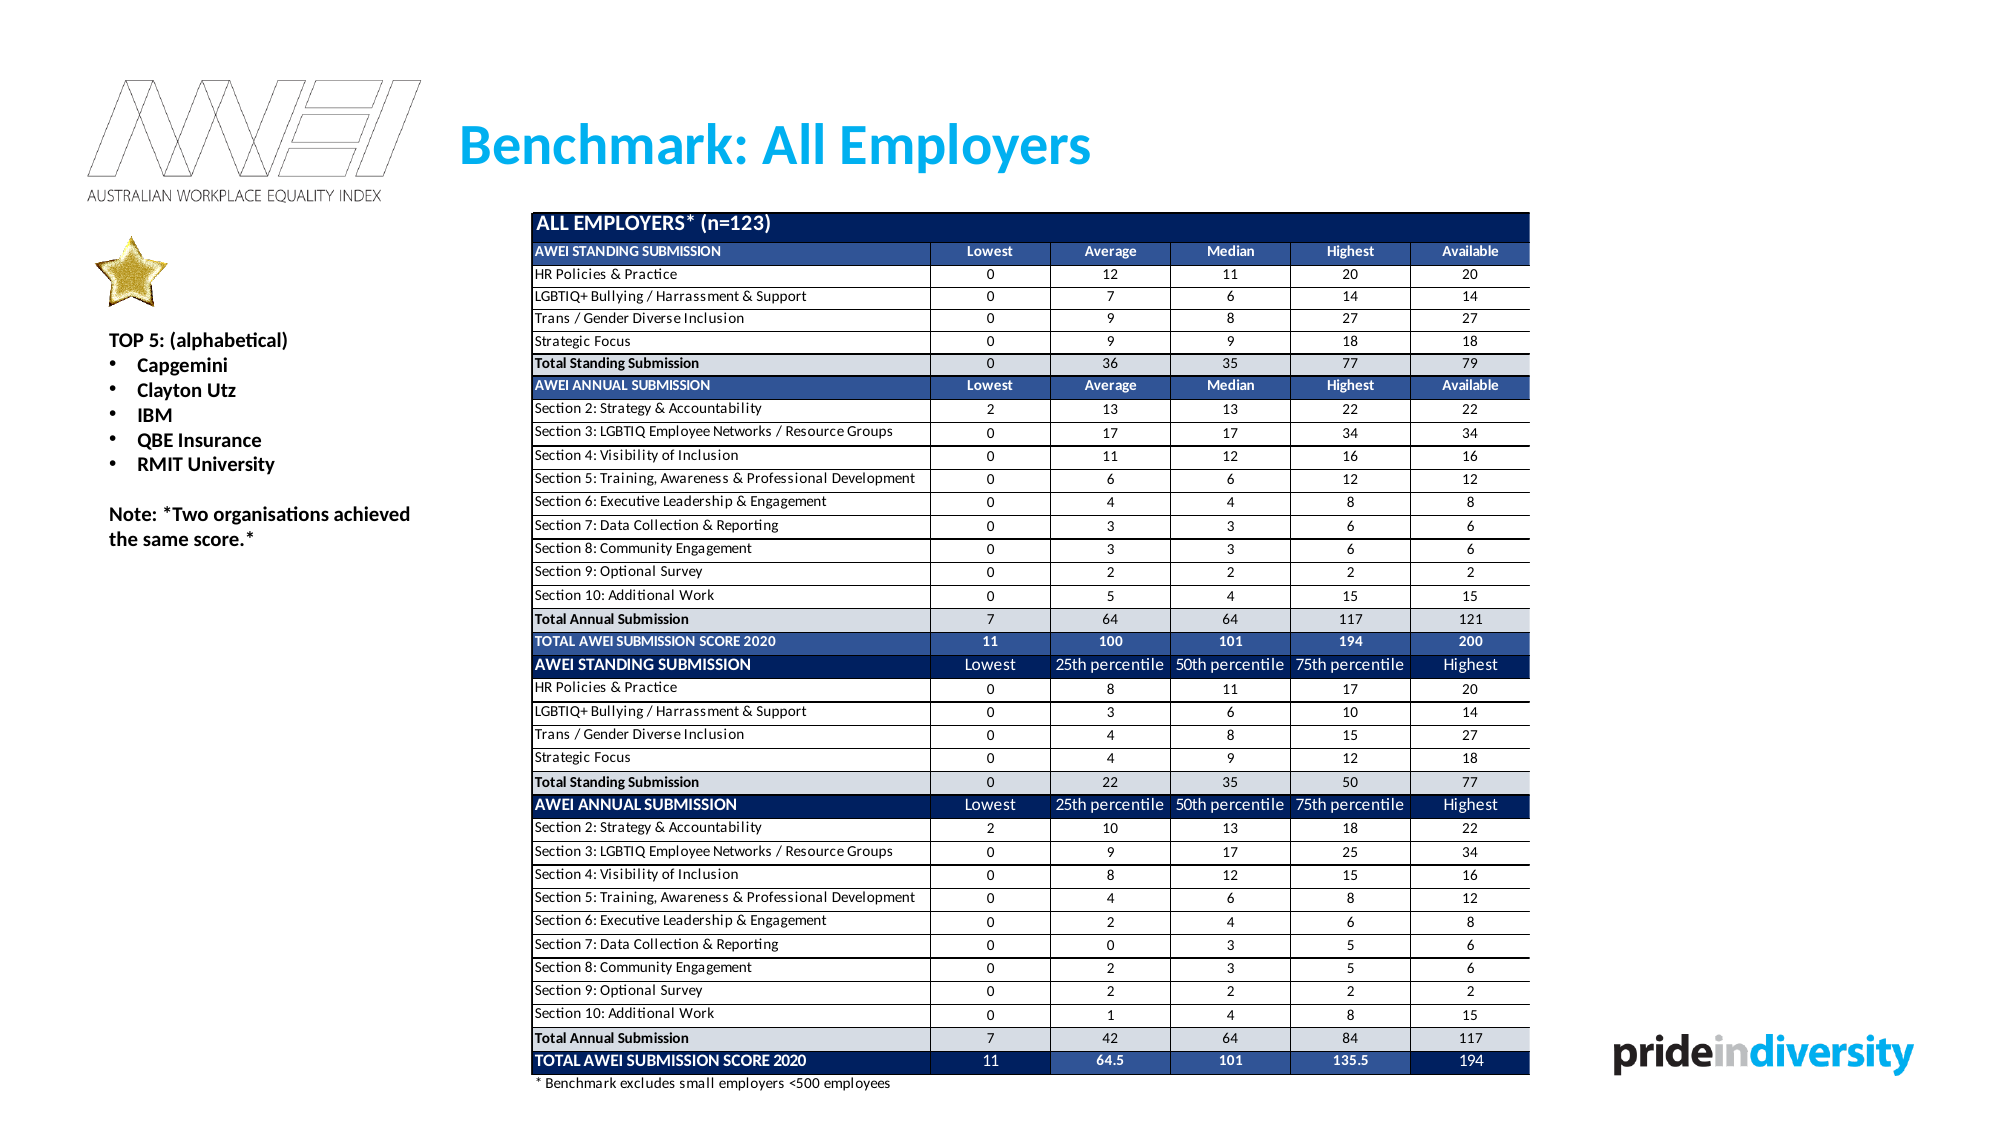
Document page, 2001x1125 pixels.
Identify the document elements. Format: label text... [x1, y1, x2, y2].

picture [1900, 1049, 1914, 1076]
picture [86, 78, 422, 204]
picture [1758, 1050, 1765, 1061]
title Benchmark: All Employers [444, 47, 1914, 235]
picture [1614, 1034, 1914, 1076]
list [531, 212, 1532, 1099]
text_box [94, 235, 445, 587]
